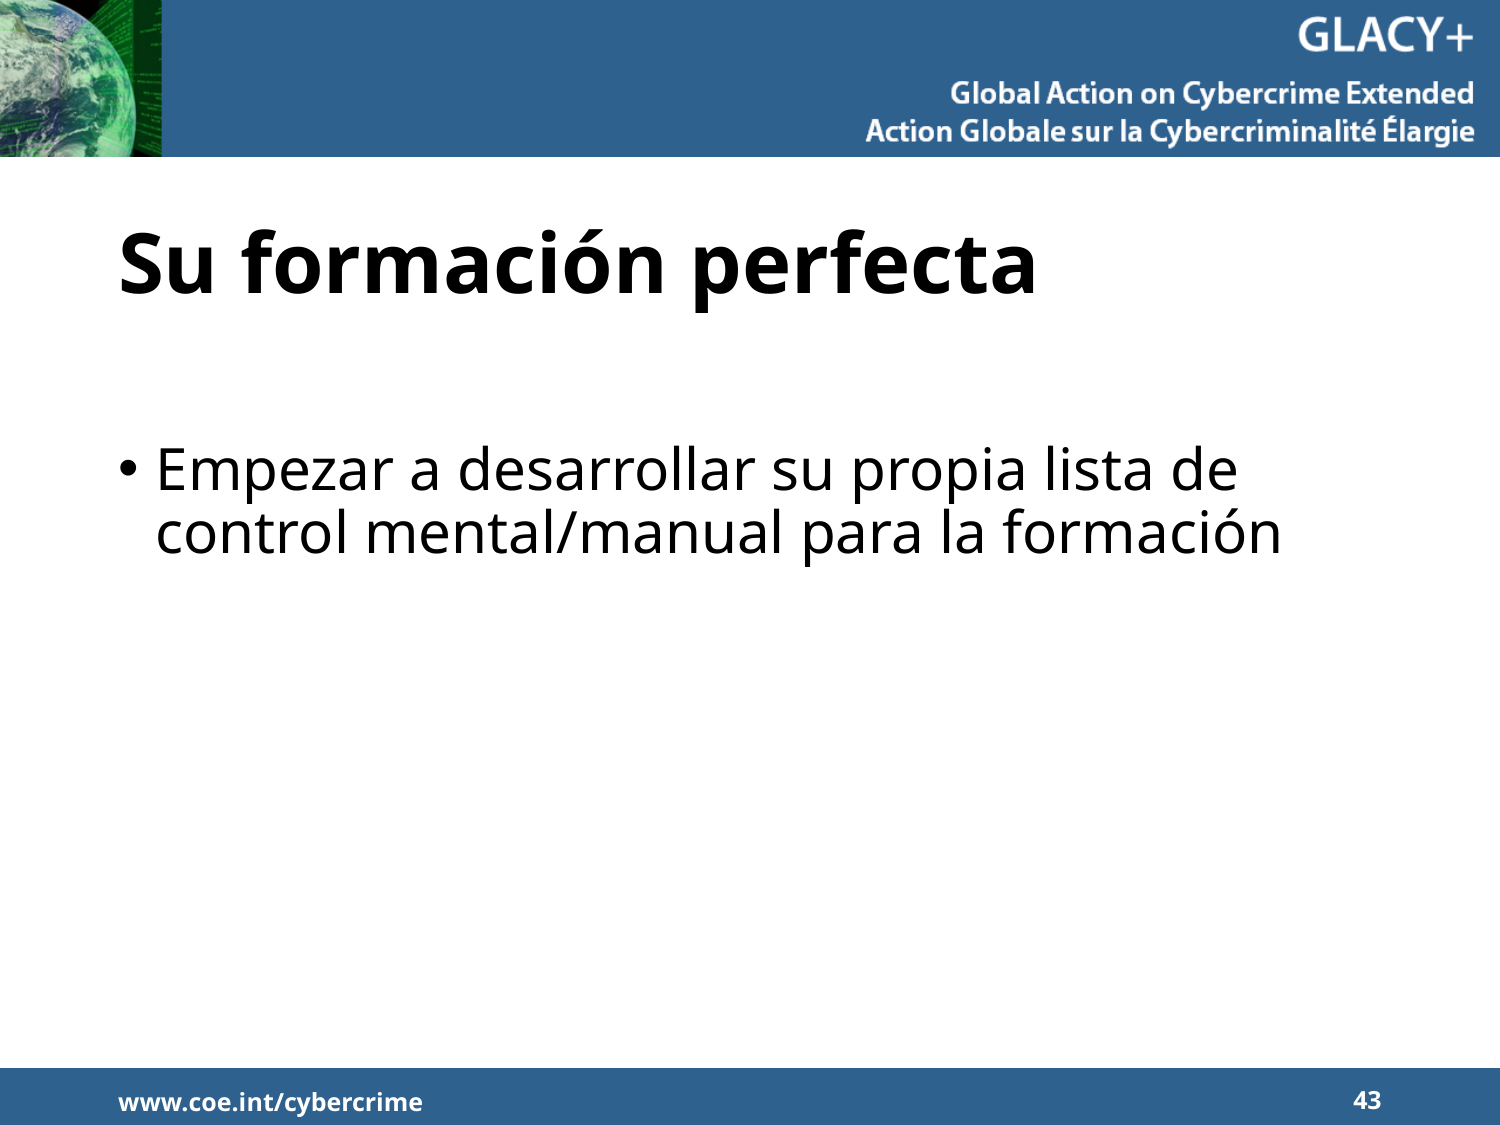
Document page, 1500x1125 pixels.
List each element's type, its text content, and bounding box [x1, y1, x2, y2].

slide_number 43 [1059, 1071, 1397, 1125]
picture [0, 0, 1500, 157]
title Su formación perfecta [103, 171, 1397, 363]
list Empezar a desarrollar su propia lista de control mental/manual para la formación [103, 432, 1397, 1086]
slide_number www.coe.int/cybercrime [103, 1071, 491, 1125]
